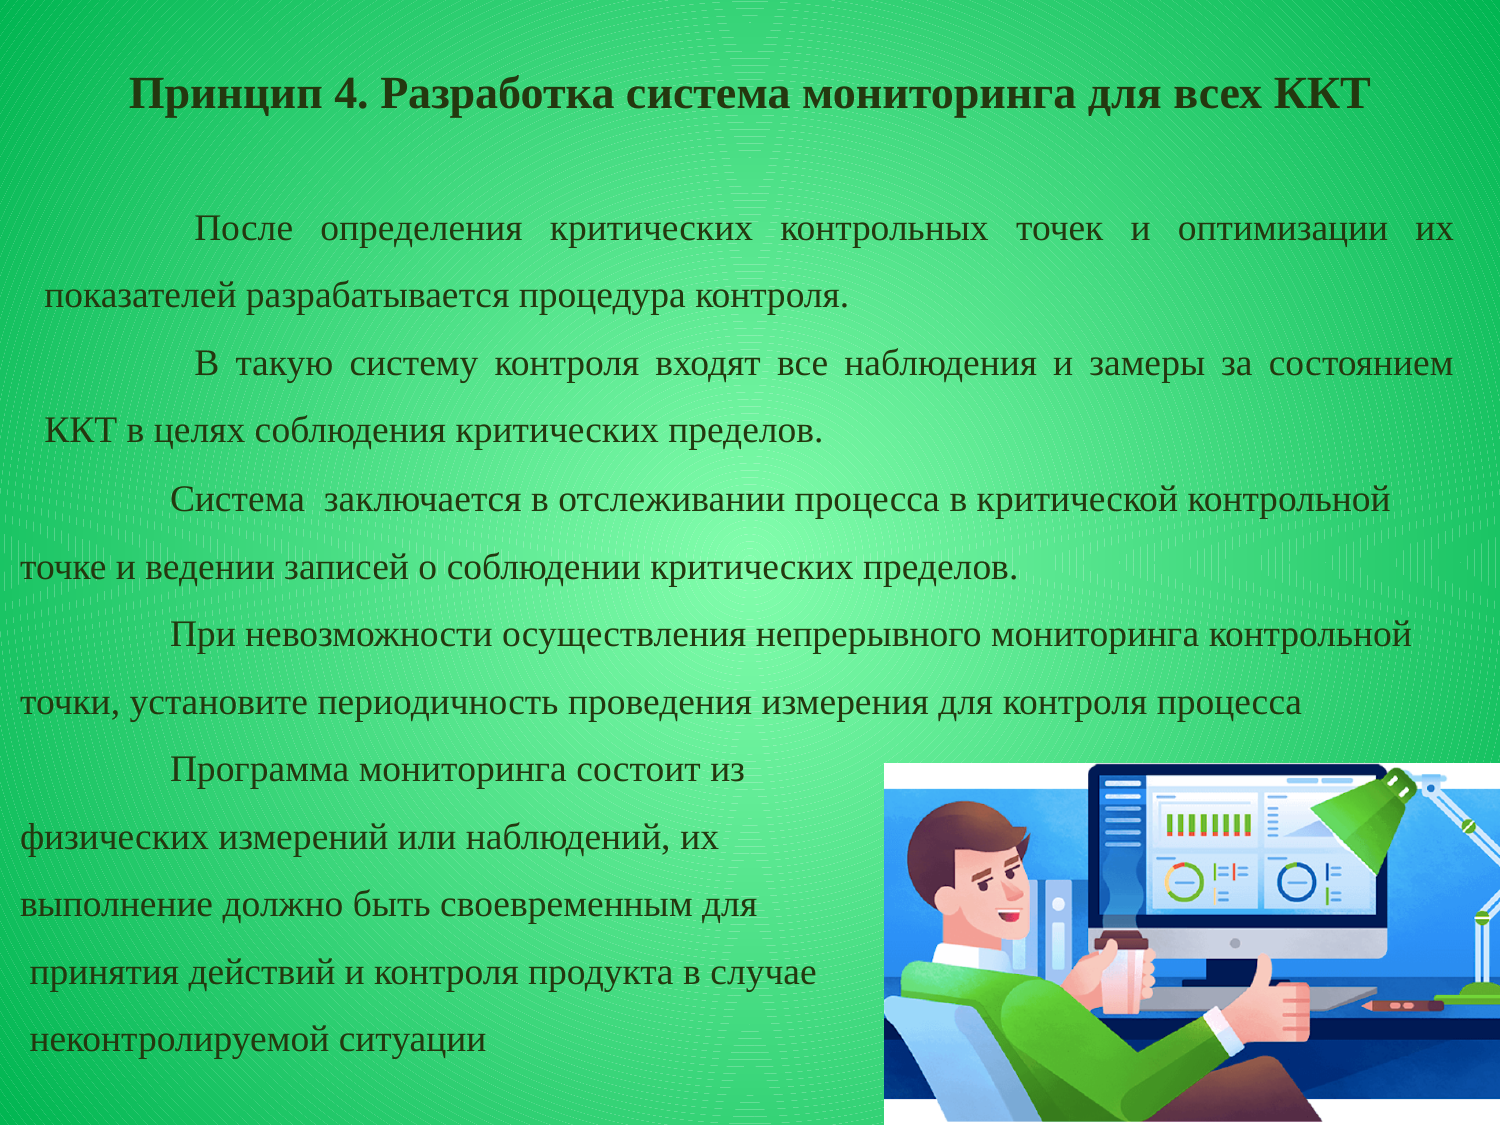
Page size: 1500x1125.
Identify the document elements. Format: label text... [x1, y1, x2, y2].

picture [883, 763, 1500, 1125]
list После определения критических контрольных точек и оптимизации их показателей разрабатывается процедура контроля. В такую систему контроля входят все наблюдения и замеры за состоянием ККТ в целях соблюдения критических пределов. [29, 172, 1471, 444]
title Принцип 4. Разработка система мониторинга для всех ККТ [75, 30, 1425, 149]
text_box Система заключается в отслеживании процесса в критической контрольной точке и ведении записей о соблюдении критических пределов. При невозможности осуществления непрерывного мониторинга контрольной точки, установите периодичность проведения измерения для контроля процесса Программа мониторинга состоит из физических измерений или наблюдений, их выполнение должно быть своевременным для принятия действий и контроля продукта в случае неконтролируемой ситуации [5, 444, 1476, 1125]
